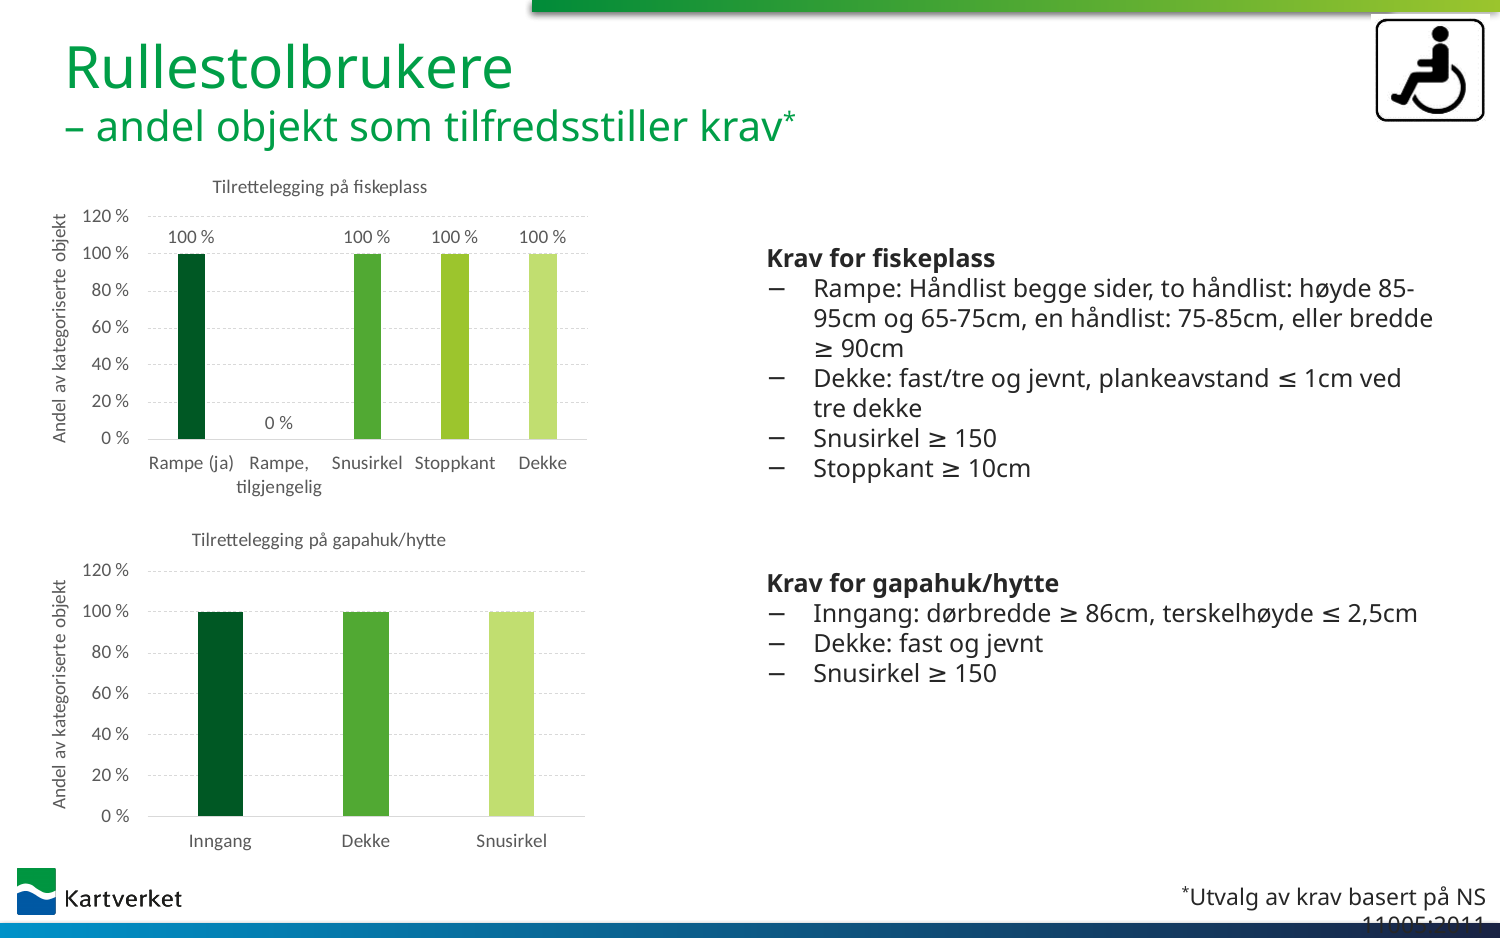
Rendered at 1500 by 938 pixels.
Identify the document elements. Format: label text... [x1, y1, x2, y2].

picture [1371, 13, 1491, 127]
text_box *Utvalg av krav basert på NS 11005:2011 [1068, 873, 1500, 938]
text_box Rullestolbrukere – andel objekt som tilfredsstiller krav* [49, 29, 1431, 158]
picture [41, 520, 596, 859]
picture [41, 166, 598, 505]
text_box Krav for gapahuk/hytte Inngang: dørbredde ≥ 86cm, terskelhøyde ≤ 2,5cm Dekke: fast og jevnt Snusirkel ≥ 150 [751, 560, 1452, 695]
text_box Krav for fiskeplass Rampe: Håndlist begge sider, to håndlist: høyde 85-95cm og 65-75cm, en håndlist: 75-85cm, eller bredde ≥ 90cm Dekke: fast/tre og jevnt, plankeavstand ≤ 1cm ved tre dekke Snusirkel ≥ 150 Stoppkant ≥ 10cm [751, 235, 1452, 490]
